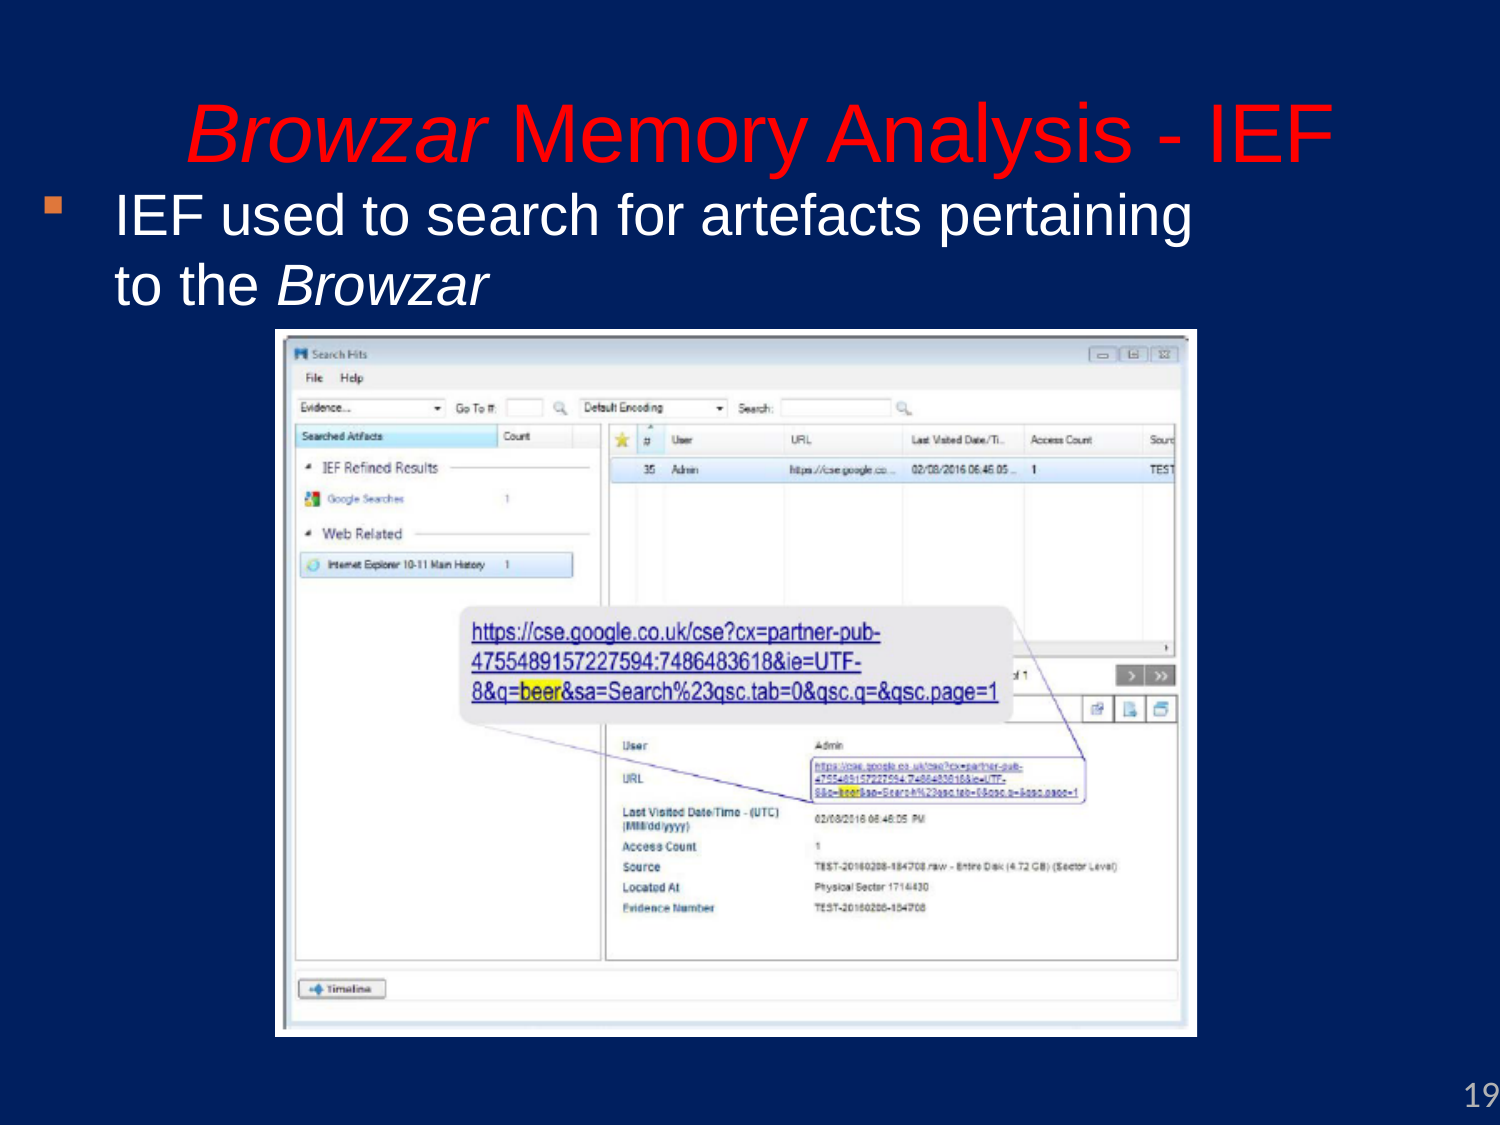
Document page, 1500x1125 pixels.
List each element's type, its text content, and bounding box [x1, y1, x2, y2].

picture [274, 329, 1198, 1037]
text_box IEF used to search for artefacts pertaining to the Browzar [37, 177, 1226, 318]
slide_number 19 [1437, 1069, 1500, 1125]
title Browzar Memory Analysis - IEF [44, 53, 1456, 267]
